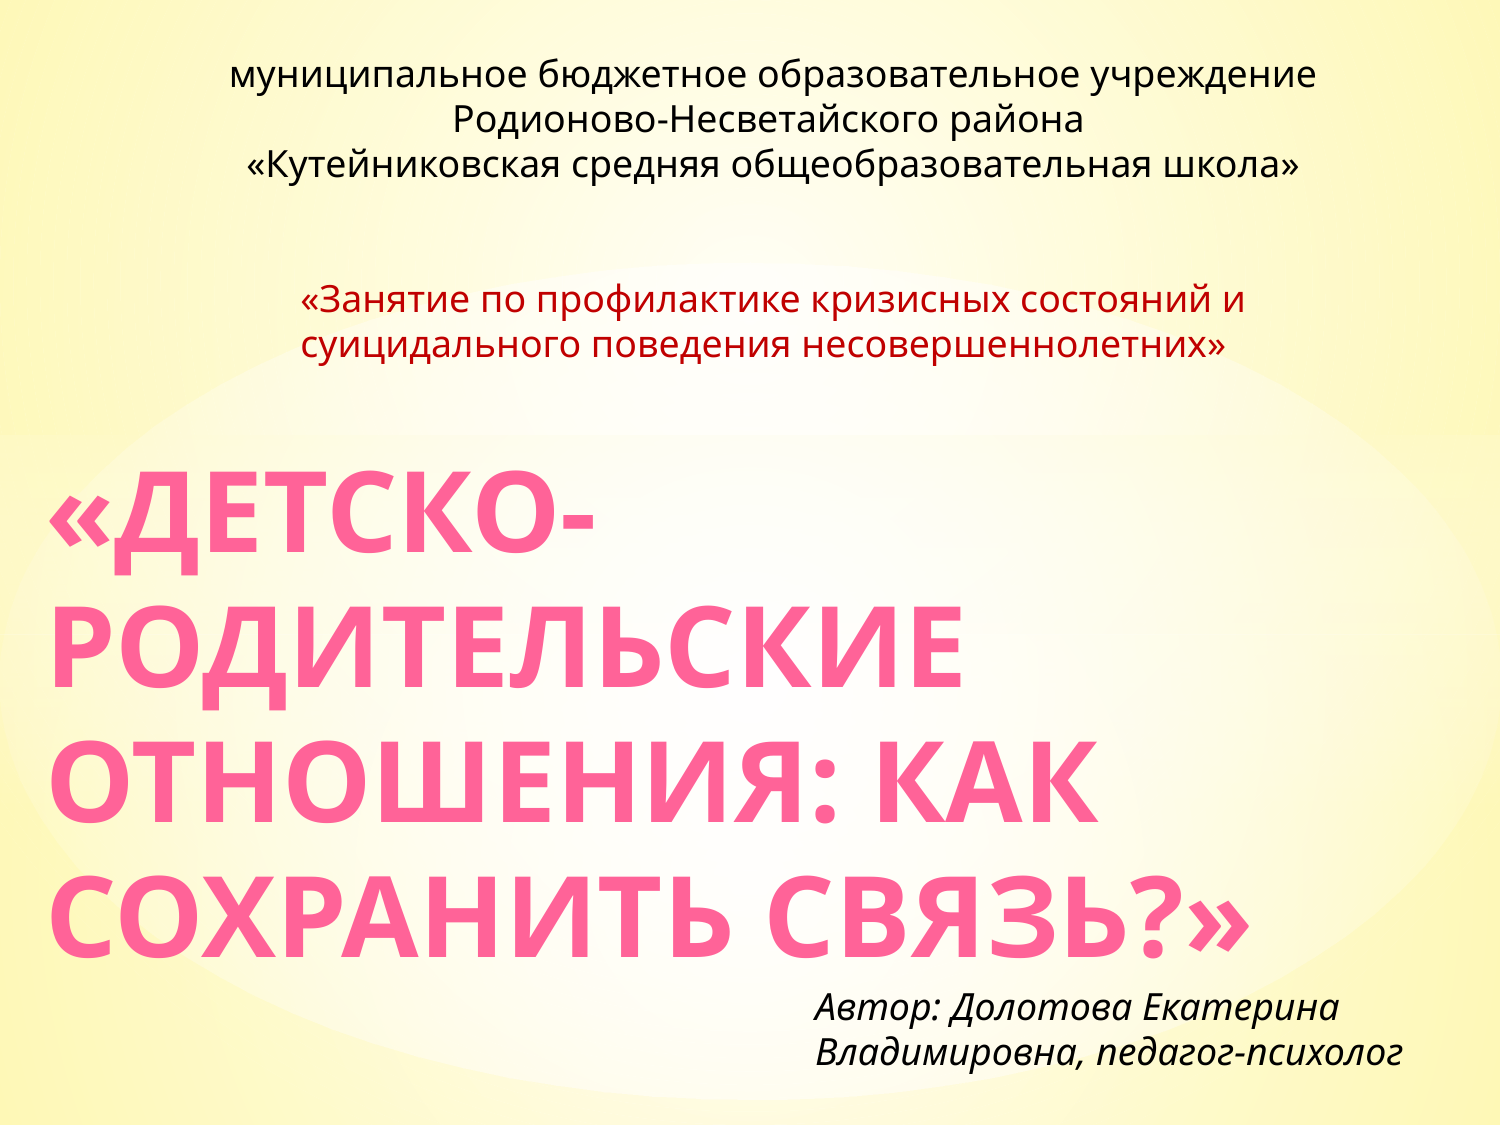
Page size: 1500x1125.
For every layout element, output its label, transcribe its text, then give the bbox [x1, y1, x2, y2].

text_box «Занятие по профилактике кризисных состояний и суицидального поведения несовершеннолетних» [285, 267, 1262, 372]
text_box Автор: Долотова Екатерина Владимировна, педагог-психолог [800, 975, 1500, 1081]
text_box муниципальное бюджетное образовательное учреждение Родионово-Несветайского района «Кутейниковская средняя общеобразовательная школа» [159, 42, 1388, 193]
title «ДЕТСКО-РОДИТЕЛЬСКИЕ ОТНОШЕНИЯ: КАК СОХРАНИТЬ СВЯЗЬ?» [0, 432, 1500, 727]
